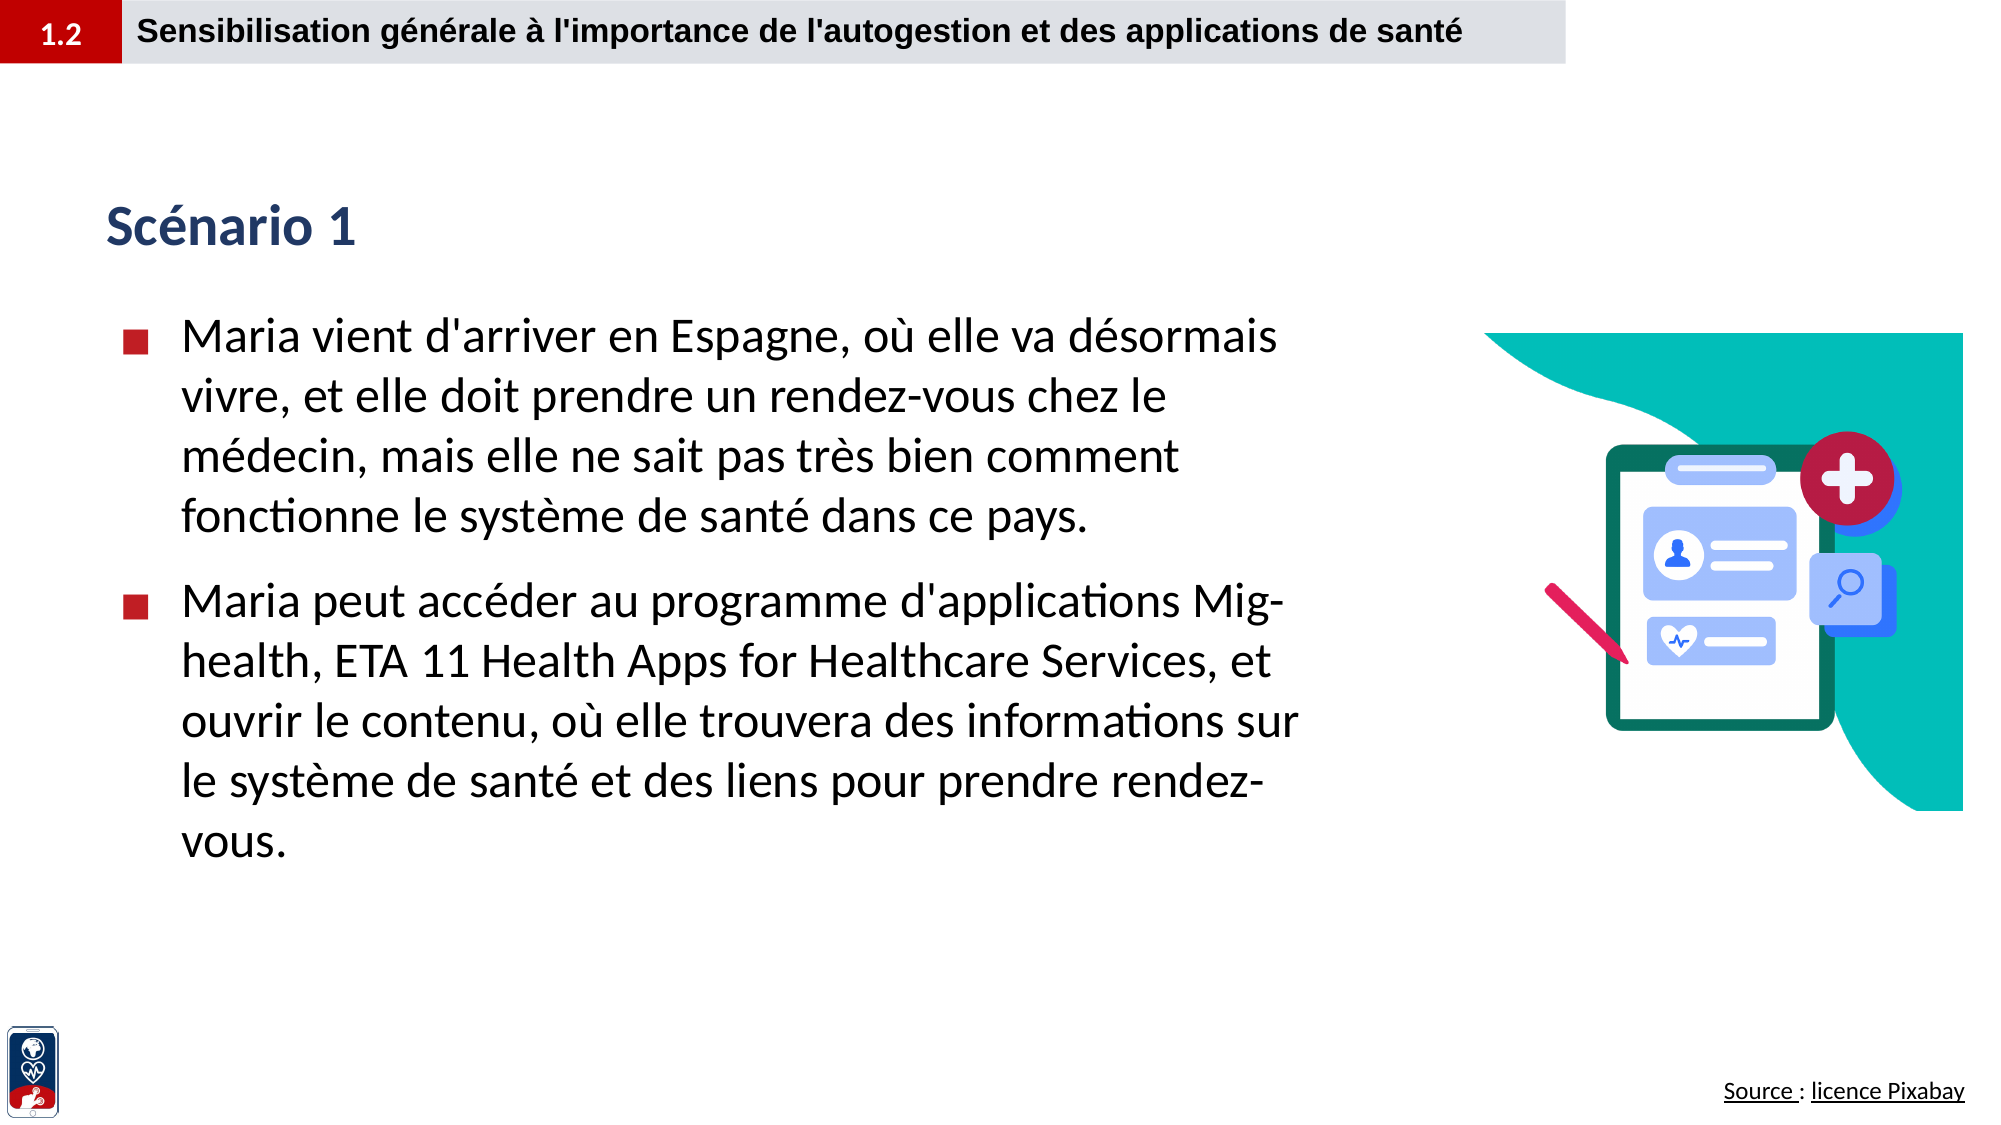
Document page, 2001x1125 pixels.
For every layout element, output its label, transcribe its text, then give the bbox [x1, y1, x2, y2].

text_box Sensibilisation générale à l'importance de l'autogestion et des applications de santé [122, 0, 1566, 64]
picture [7, 1026, 59, 1118]
title Scénario 1 [91, 177, 1906, 277]
list Maria vient d'arriver en Espagne, où elle va désormais vivre, et elle doit prendre un rendez-vous chez le médecin, mais elle ne sait pas très bien comment fonctionne le système de santé dans ce pays. Maria peut accéder au programme d'applications Mig-health, ETA 11 Health Apps for Healthcare Services, et ouvrir le contenu, où elle trouvera des informations sur le système de santé et des liens pour prendre rendez-vous. [91, 295, 1352, 1094]
text_box 1.2 [0, 0, 122, 64]
text_box Source : licence Pixabay [541, 1066, 1981, 1112]
picture [1483, 333, 1963, 811]
